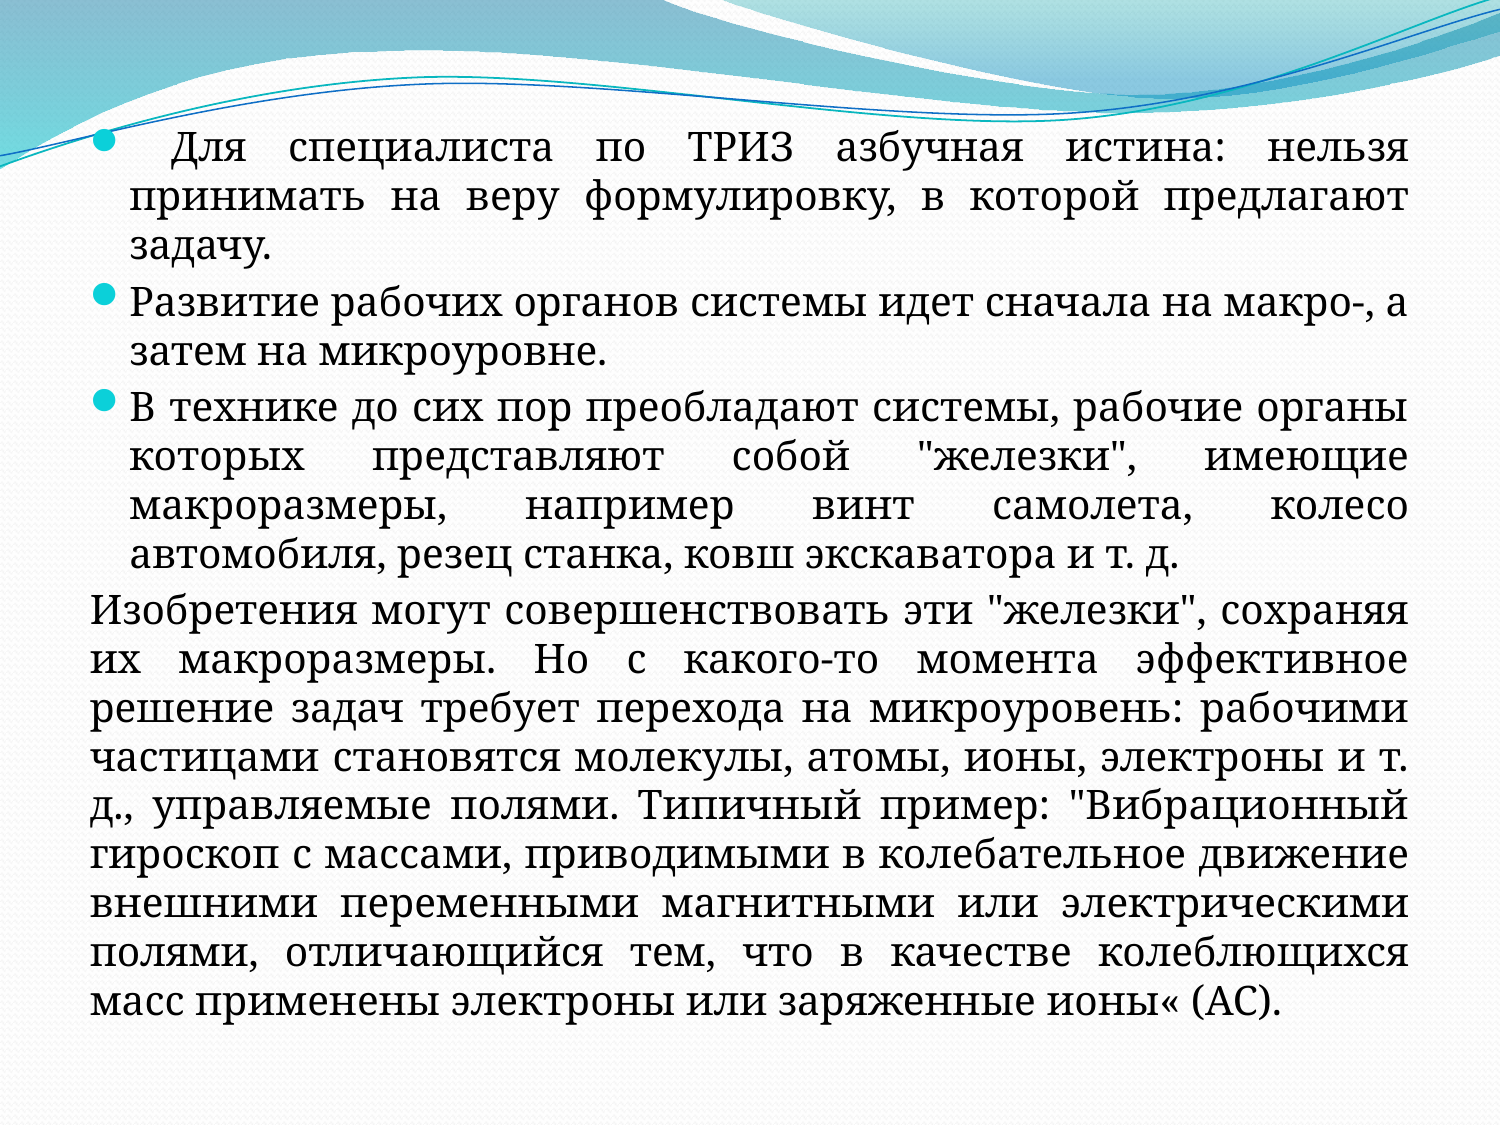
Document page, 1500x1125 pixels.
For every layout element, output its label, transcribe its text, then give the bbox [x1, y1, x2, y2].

list Для специалиста по ТРИЗ азбучная истина: нельзя принимать на веру формулировку, в которой предлагают задачу. Развитие рабочих органов системы идет сначала на макро-, а затем на микроуровне. В технике до сих пор преобладают системы, рабочие органы которых представляют собой "железки", имеющие макроразмеры, например винт самолета, колесо автомобиля, резец станка, ковш экскаватора и т. д. Изобретения могут совершенствовать эти "железки", сохраняя их макроразмеры. Но с какого-то момента эффективное решение задач требует перехода на микроуровень: рабочими частицами становятся молекулы, атомы, ионы, электроны и т. д., управляемые полями. Типичный пример: "Вибрационный гироскоп с массами, приводимыми в колебательное движение внешними переменными магнитными или электрическими полями, отличающийся тем, что в качестве колеблющихся масс применены электроны или заряженные ионы« (АС). [75, 113, 1425, 1063]
